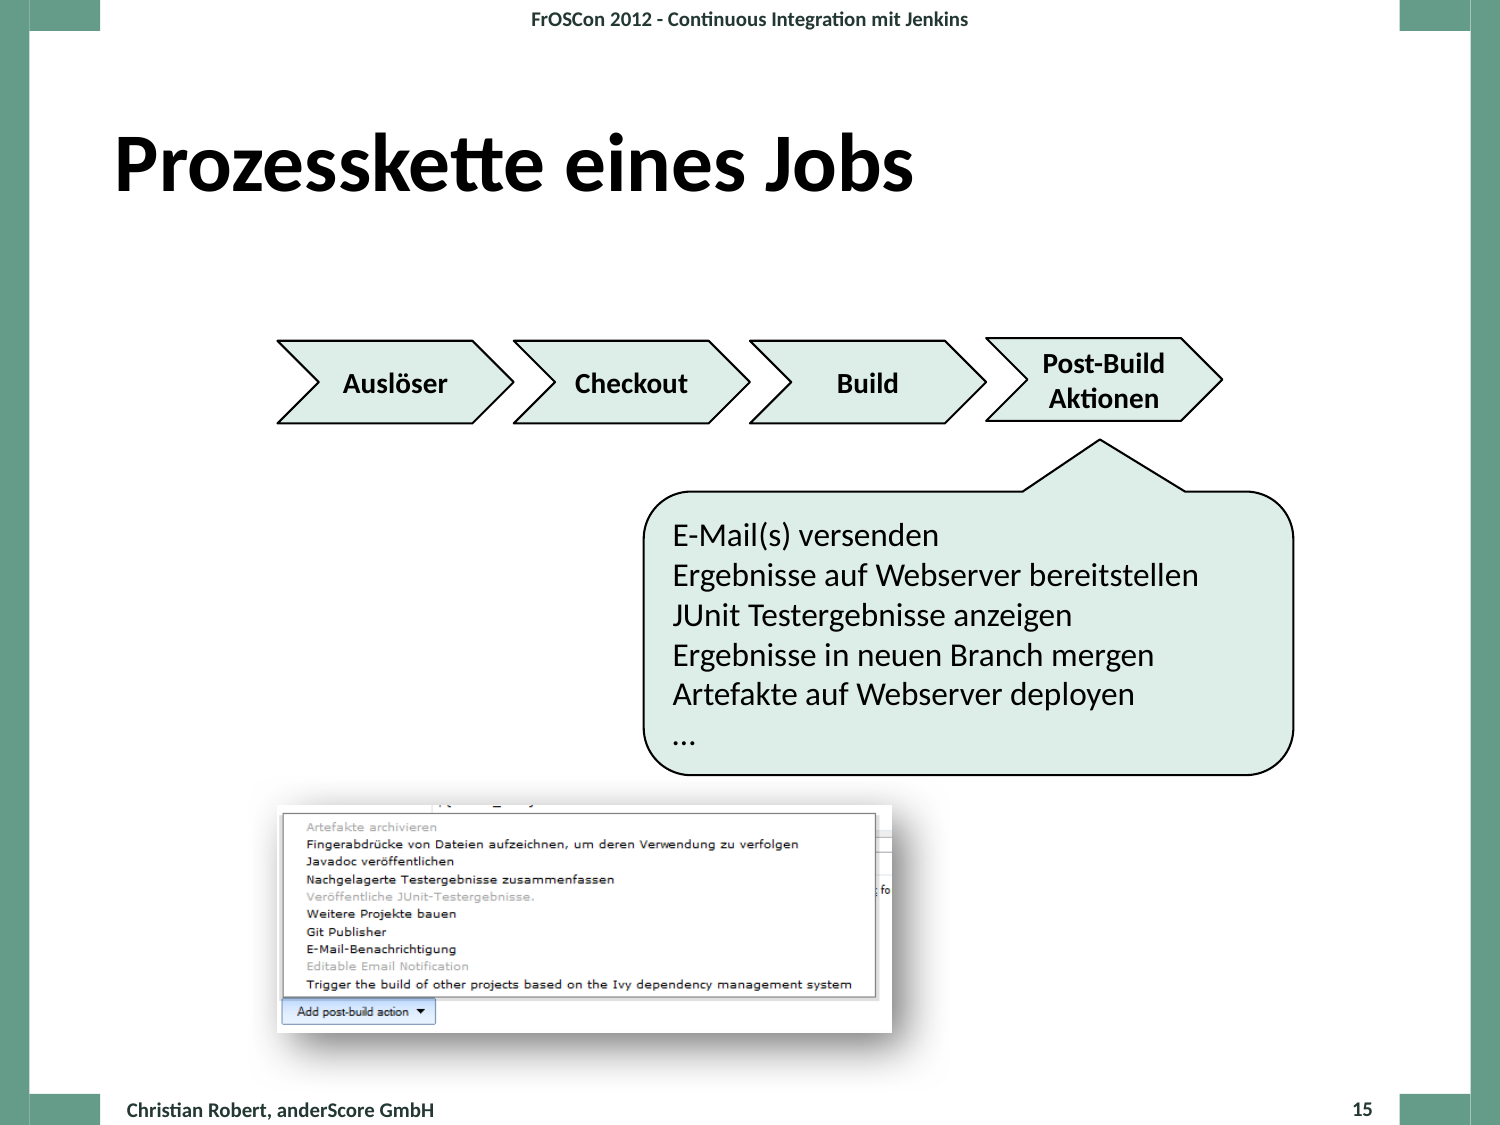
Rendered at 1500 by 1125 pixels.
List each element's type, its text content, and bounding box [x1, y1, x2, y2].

slide_number 15 [1074, 1092, 1388, 1124]
text_box Checkout [513, 340, 750, 424]
slide_number Christian Robert, anderScore GmbH [112, 1092, 1069, 1125]
text_box Post-Build Aktionen [986, 338, 1223, 421]
title Prozesskette eines Jobs [100, 101, 1400, 339]
text_box Auslöser [277, 340, 514, 424]
footer FrOSCon 2012 - Continuous Integration mit Jenkins [100, 2, 1400, 34]
text_box E-Mail(s) versenden Ergebnisse auf Webserver bereitstellen JUnit Testergebnisse anzeigen Ergebnisse in neuen Branch mergen Artefakte auf Webserver deployen … [643, 439, 1294, 776]
picture [277, 804, 892, 1033]
text_box Build [749, 340, 987, 424]
